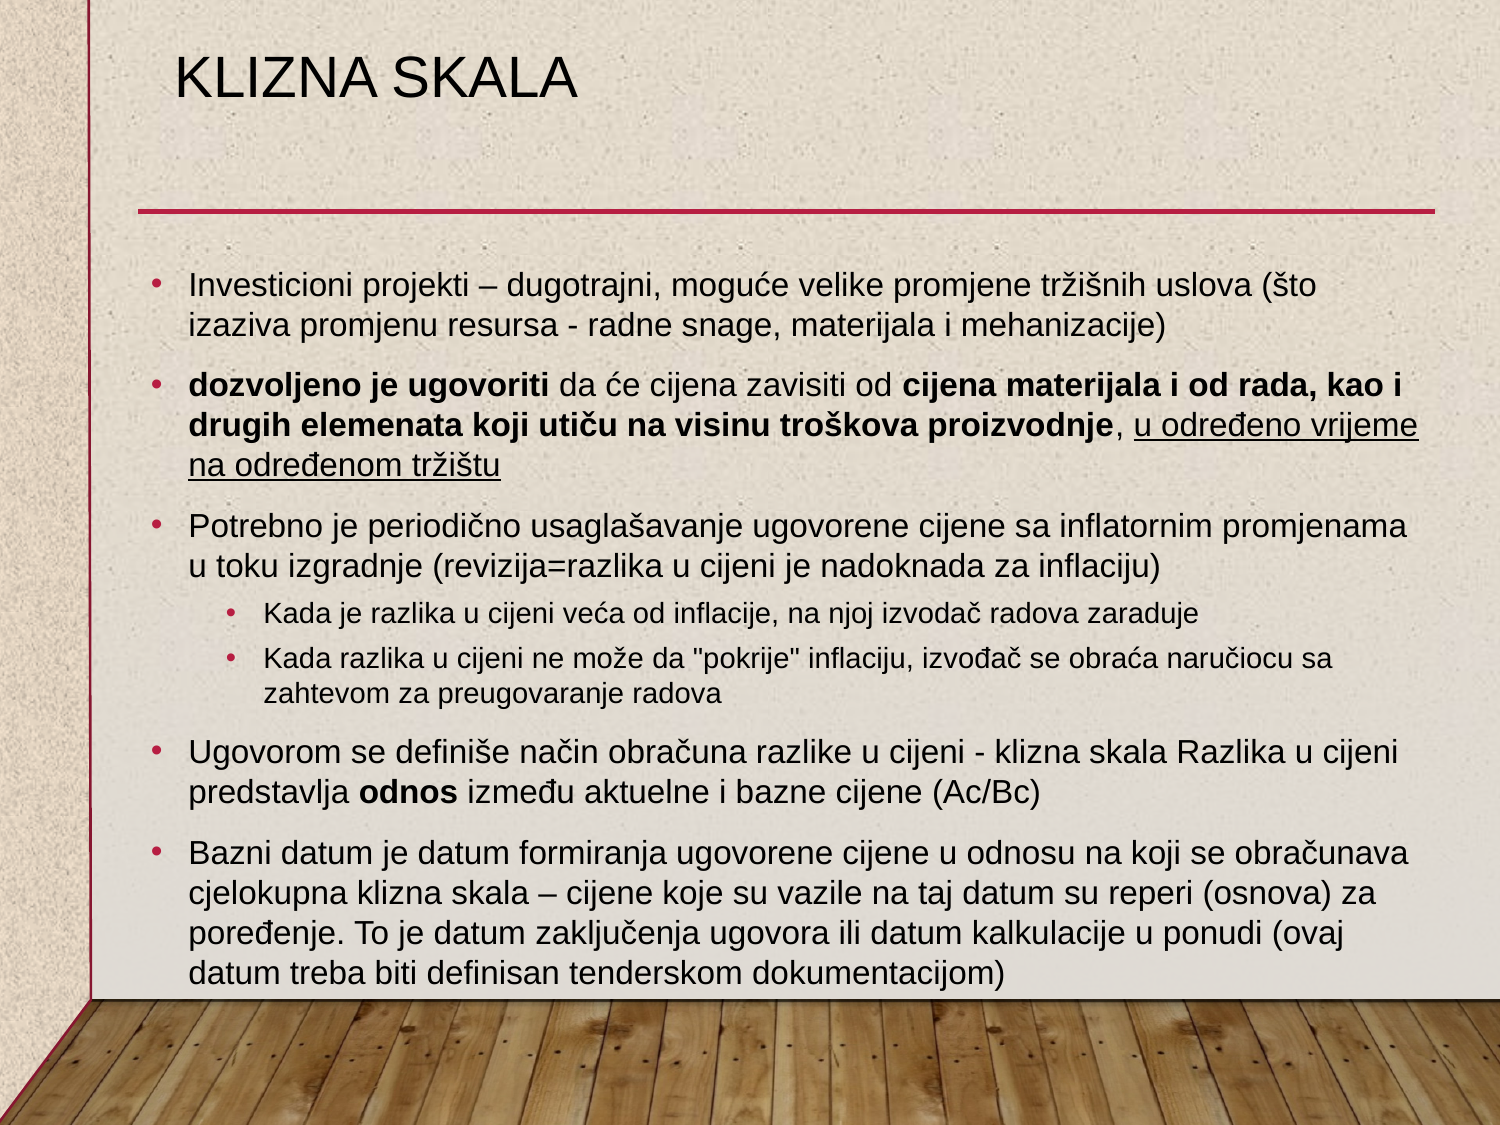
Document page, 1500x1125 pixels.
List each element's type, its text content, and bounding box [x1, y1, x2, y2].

picture [91, 0, 1500, 395]
picture [0, 999, 1500, 1125]
list Investicioni projekti – dugotrajni, moguće velike promjene tržišnih uslova (što izaziva promjenu resursa - radne snage, materijala i mehanizacije) dozvoljeno je ugovoriti da će cijena zavisiti od cijena materijala i od rada, kao i drugih elemenata koji utiču na visinu troškova proizvodnje, u određeno vrijeme na određenom tržištu Potrebno je periodično usaglašavanje ugovorene cijene sa inflatornim promjenama u toku izgradnje (revizija=razlika u cijeni je nadoknada za inflaciju) Kada je razlika u cijeni veća od inflacije, na njoj izvodač radova zaraduje Kada razlika u cijeni ne može da "pokrije" inflaciju, izvođač se obraća naručiocu sa zahtevom za preugovaranje radova Ugovorom se definiše način obračuna razlike u cijeni - klizna skala Razlika u cijeni predstavlja odnos između aktuelne i bazne cijene (Ac/Bc) Bazni datum je datum formiranja ugovorene cijene u odnosu na koji se obračunava cjelokupna klizna skala – cijene koje su vazile na taj datum su reperi (osnova) za poređenje. To je datum zaključenja ugovora ili datum kalkulacije u ponudi (ovaj datum treba biti definisan tenderskom dokumentacijom) [135, 255, 1436, 976]
title KLIZNA SKALA [159, 32, 1412, 205]
